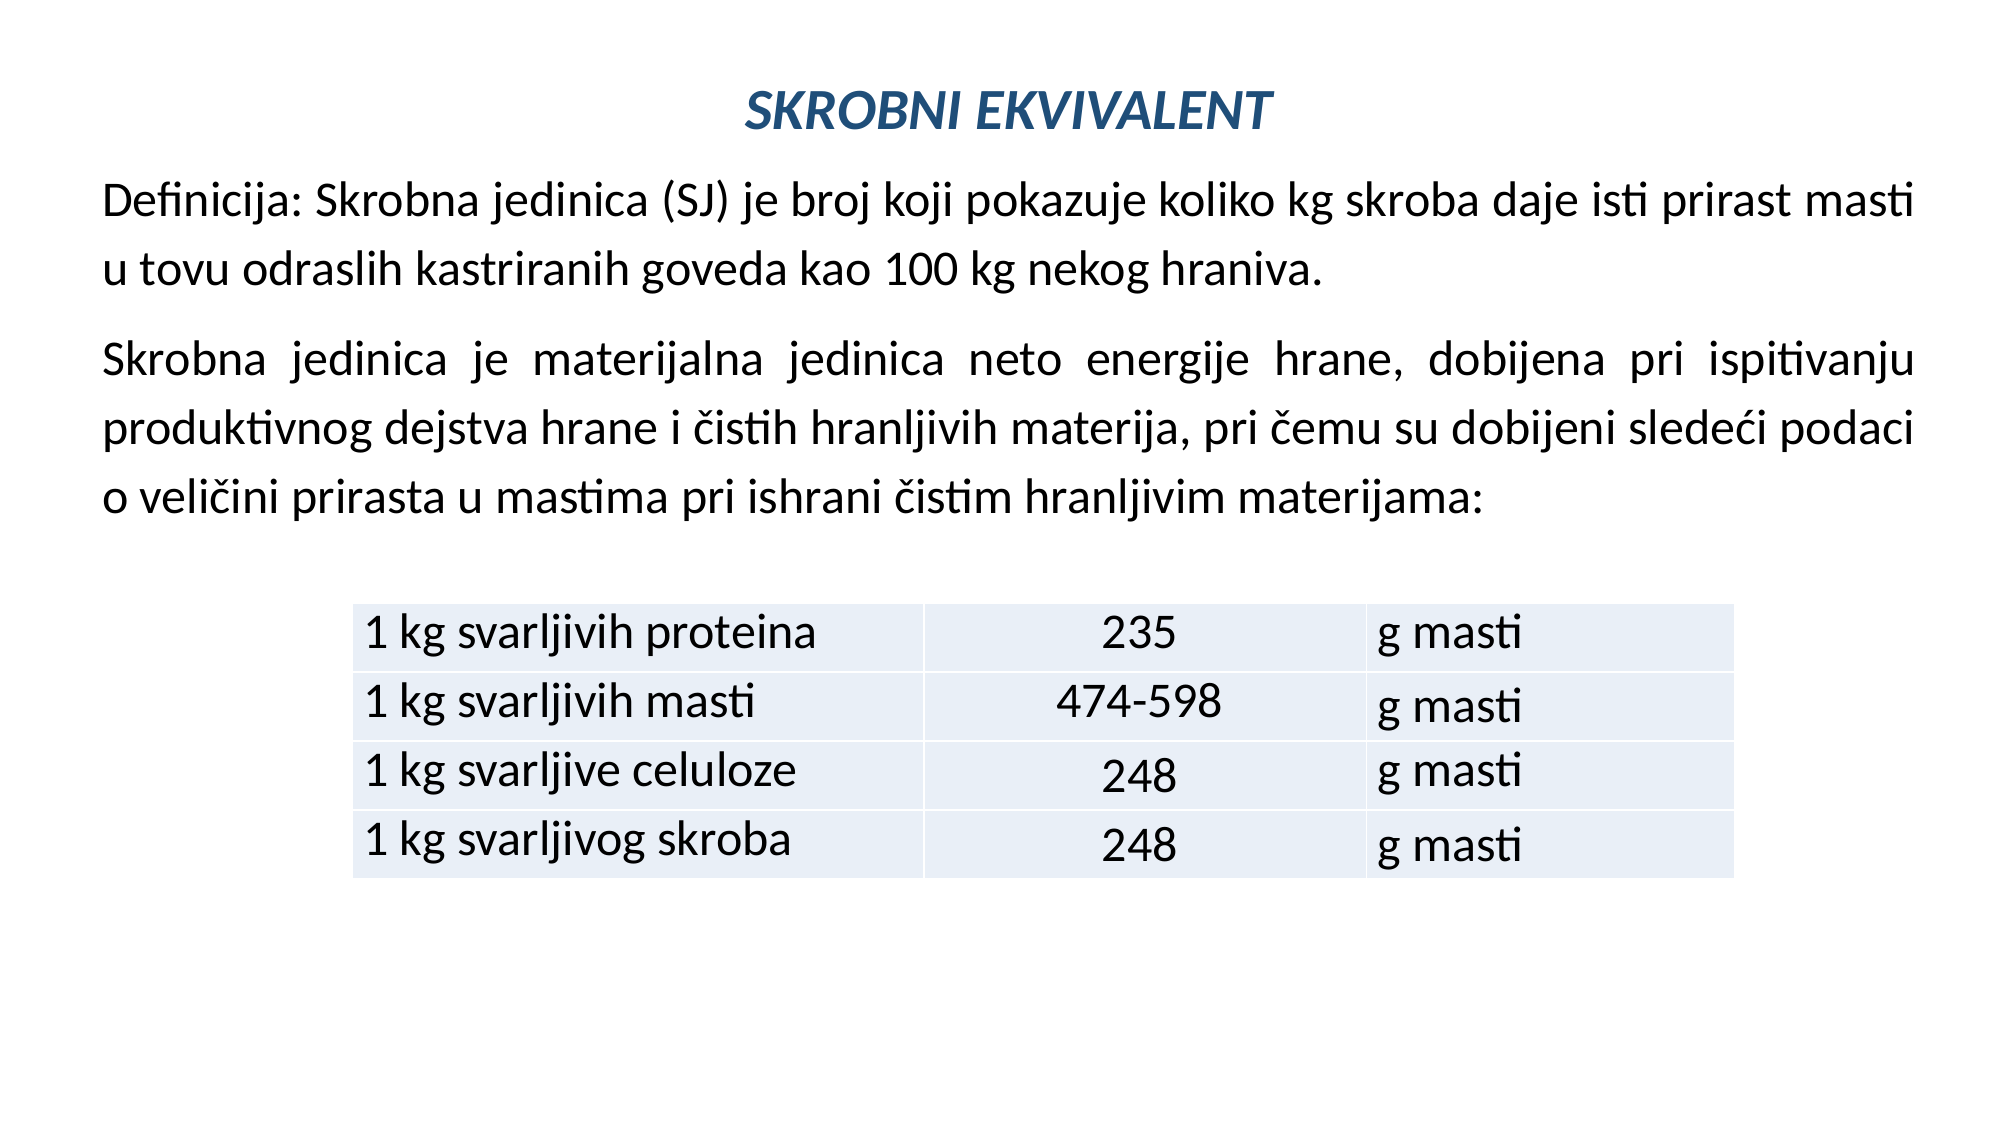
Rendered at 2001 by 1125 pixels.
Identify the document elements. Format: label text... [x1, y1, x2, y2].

table_header 1 kg svarljivih proteina [353, 604, 923, 671]
table_cell 474-598 [925, 673, 1366, 740]
table_cell g masti [1367, 811, 1734, 878]
table_cell 1 kg svarljive celuloze [353, 742, 923, 809]
table_cell g masti [1367, 742, 1734, 809]
table_cell 248 [925, 811, 1366, 878]
table_cell 1 kg svarljivih masti [353, 673, 923, 740]
table_header g masti [1367, 604, 1734, 671]
table_header 235 [925, 604, 1366, 671]
table_cell 248 [925, 742, 1366, 809]
table_cell 1 kg svarljivog skroba [353, 811, 923, 878]
table_cell g masti [1367, 673, 1734, 740]
text_box SKROBNI EKVIVALENT Definicija: Skrobna jedinica (SJ) je broj koji pokazuje koliko kg skroba daje isti prirast masti u tovu odraslih kastriranih goveda kao 100 kg nekog hraniva. Skrobna jedinica je materijalna jedinica neto energije hrane, dobijena pri ispitivanju produktivnog dejstva hrane i čistih hranljivih materija, pri čemu su dobijeni sledeći podaci o veličini prirasta u mastima pri ishrani čistim hranljivim materijama: [87, 63, 1932, 531]
